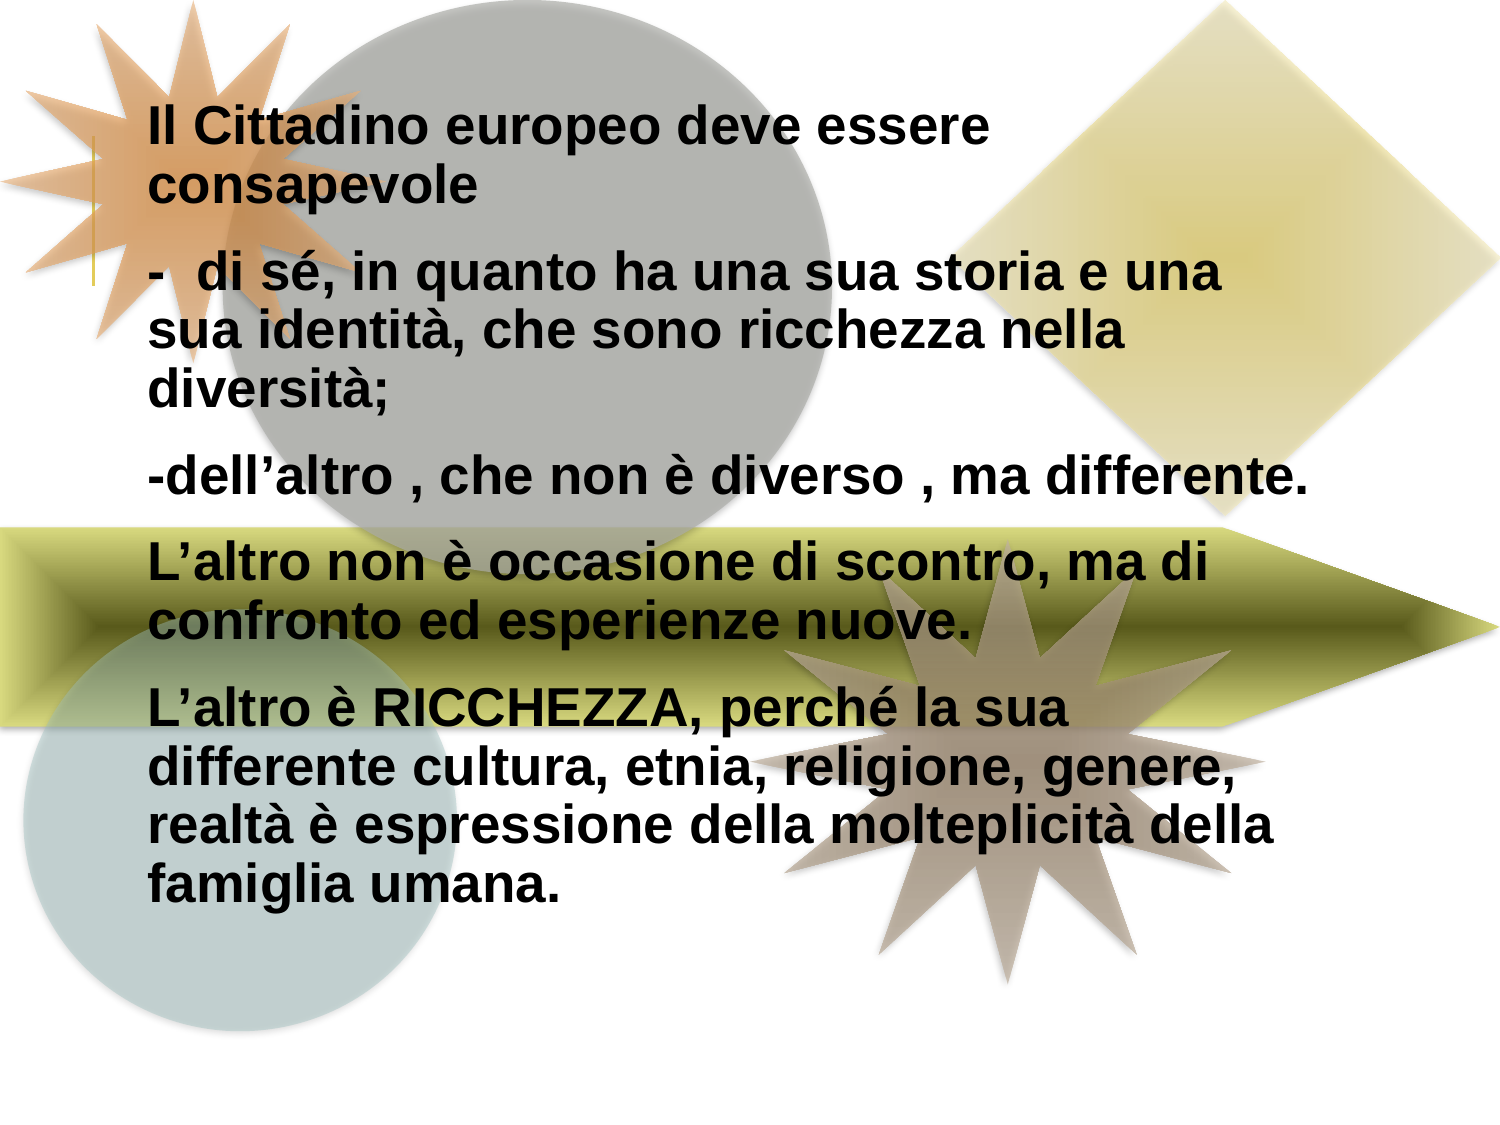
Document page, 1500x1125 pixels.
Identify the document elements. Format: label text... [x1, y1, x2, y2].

list Il Cittadino europeo deve essere consapevole - di sé, in quanto ha una sua storia e una sua identità, che sono ricchezza nella diversità; -dell’altro , che non è diverso , ma differente. L’altro non è occasione di scontro, ma di confronto ed esperienze nuove. L’altro è RICCHEZZA, perché la sua differente cultura, etnia, religione, genere, realtà è espressione della molteplicità della famiglia umana. [126, 90, 1322, 988]
